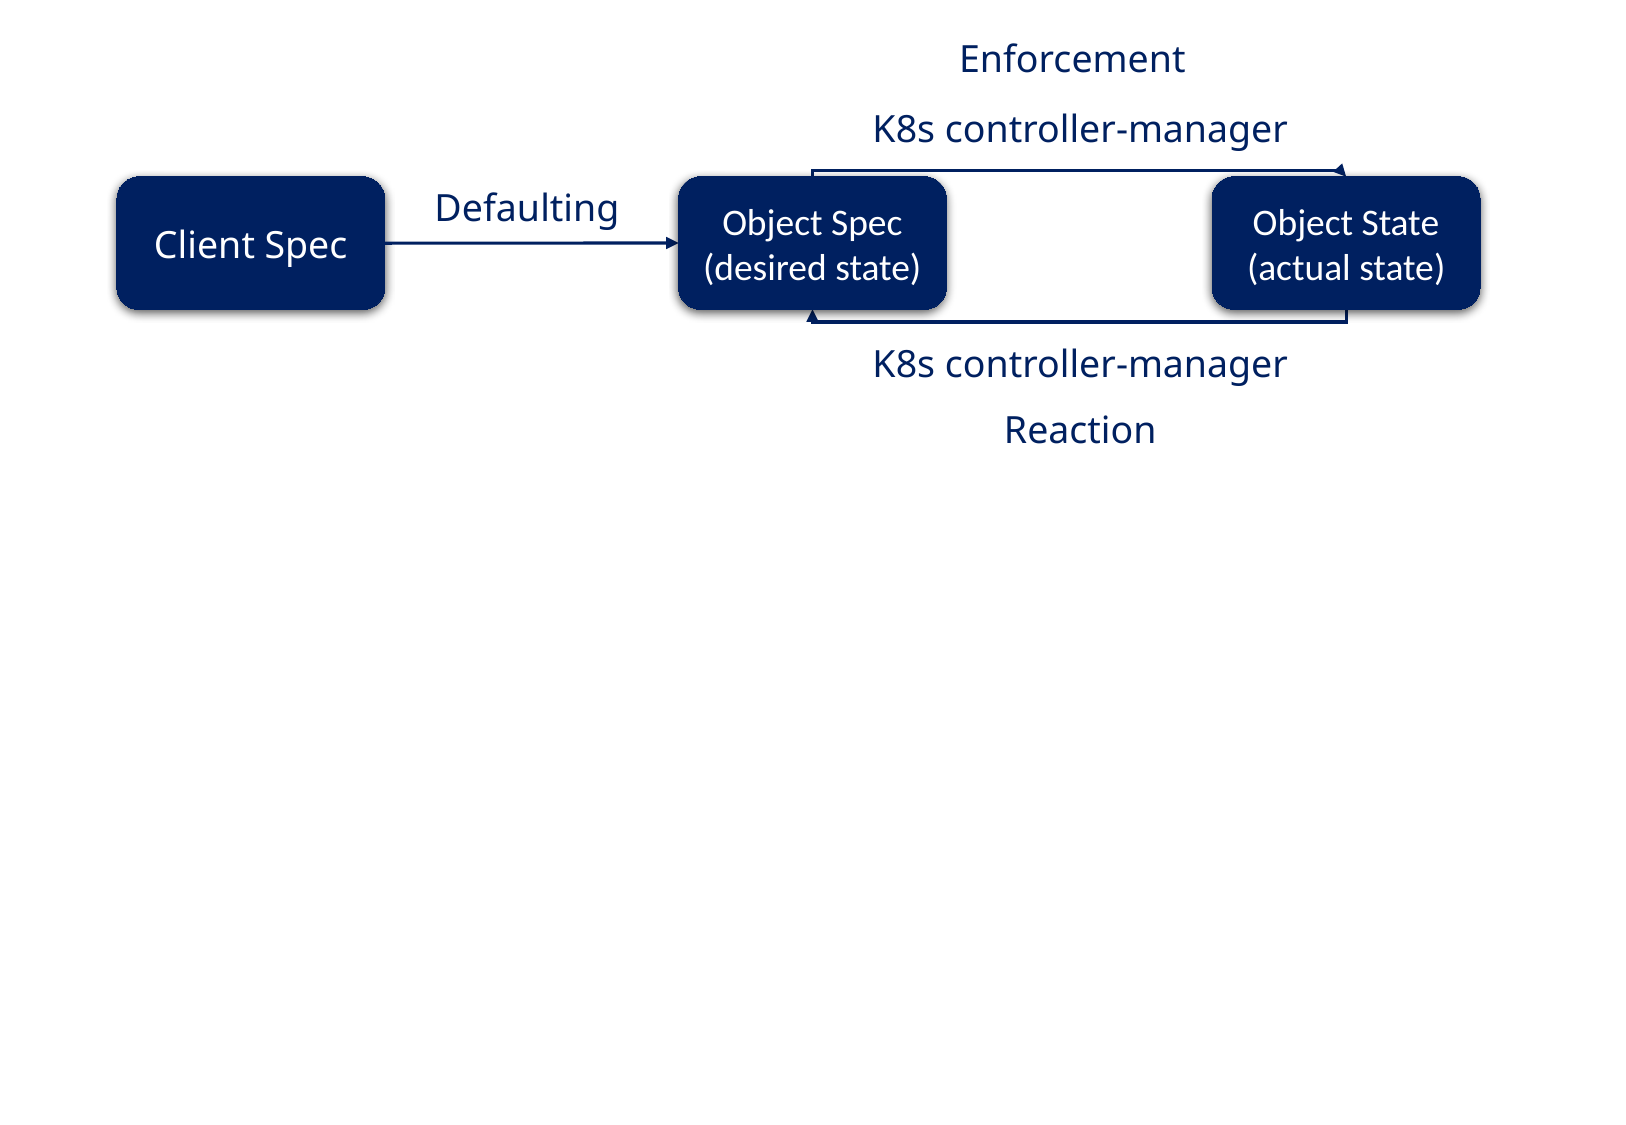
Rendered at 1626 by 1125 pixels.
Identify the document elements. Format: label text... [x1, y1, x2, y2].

text_box K8s controller-manager [1082, 97, 1393, 158]
text_box Object Spec (desired state) [678, 176, 947, 310]
text_box Defaulting [419, 176, 644, 237]
text_box K8s controller-manager [1082, 332, 1393, 393]
text_box Reaction [1082, 398, 1172, 459]
text_box Object State (actual state) [1212, 176, 1481, 310]
text_box K8s controller-manager [768, 332, 1079, 393]
text_box Client Spec [116, 176, 385, 310]
text_box Reaction [989, 398, 1079, 459]
text_box Enforcement [1082, 27, 1217, 88]
text_box K8s controller-manager [768, 97, 1079, 158]
text_box Enforcement [944, 27, 1079, 88]
